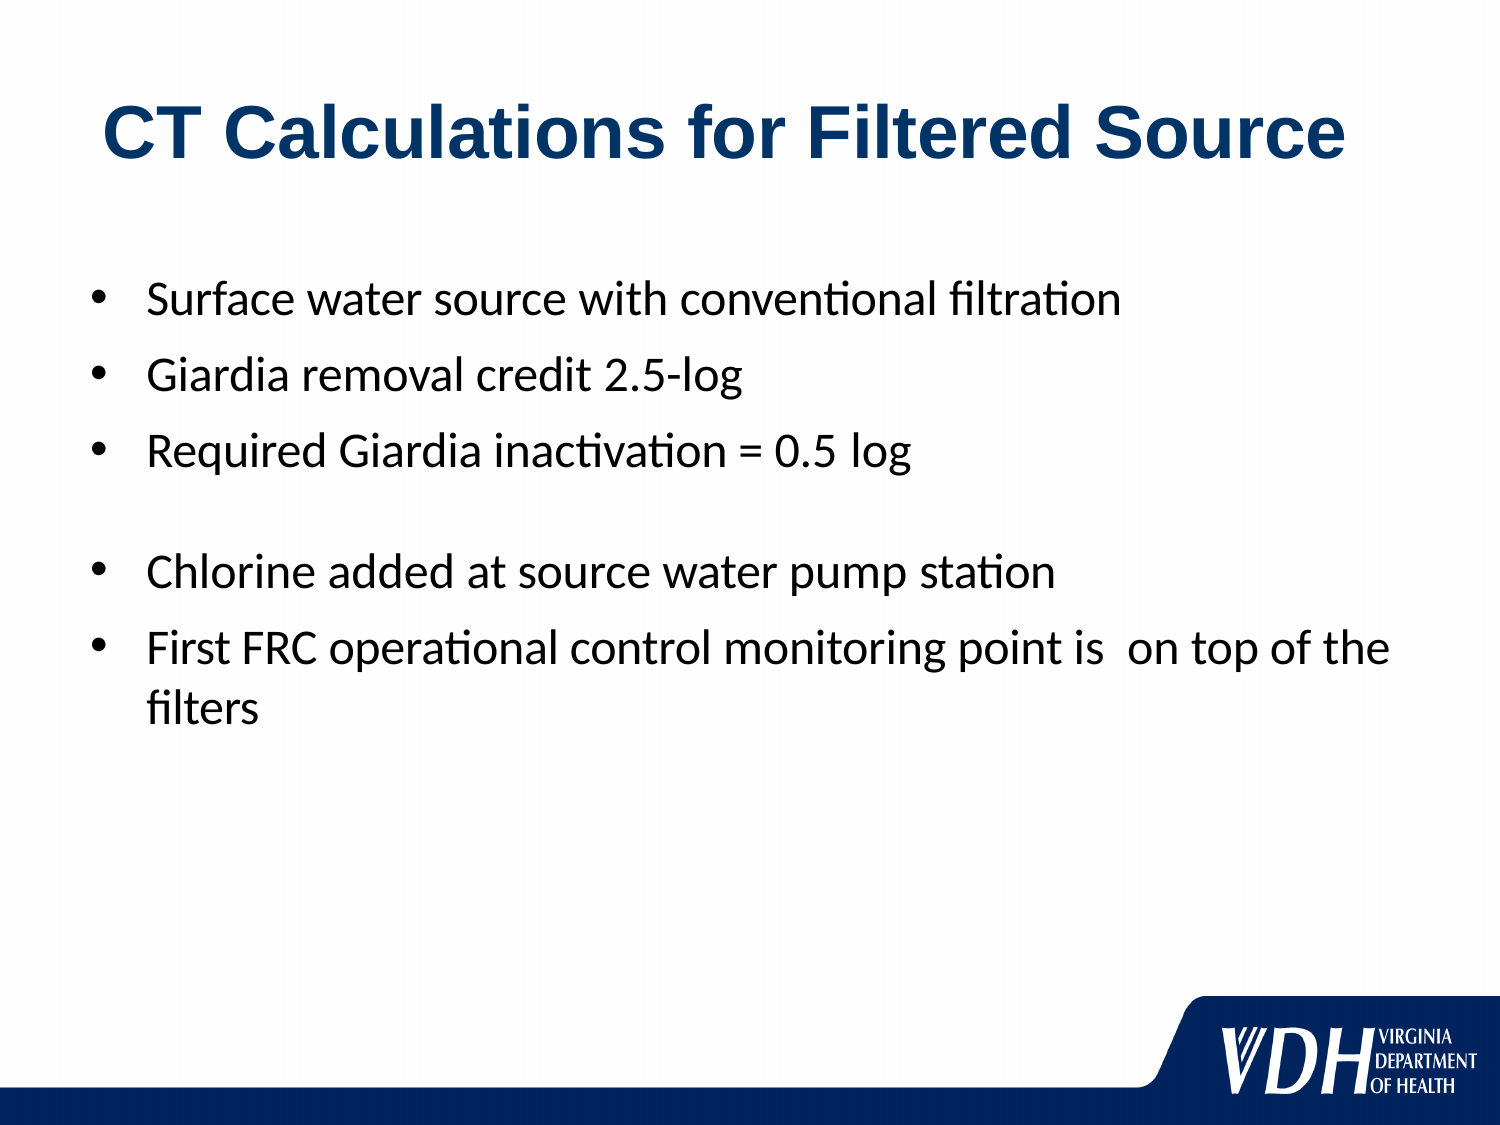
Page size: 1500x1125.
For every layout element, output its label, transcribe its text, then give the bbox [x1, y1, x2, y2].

text_box Surface water source with conventional filtration Giardia removal credit 2.5-log Required Giardia inactivation = 0.5 log Chlorine added at source water pump station First FRC operational control monitoring point is on top of the filters [87, 247, 1465, 735]
title CT Calculations for Filtered Source [100, 32, 1399, 223]
picture [0, 0, 1500, 1125]
